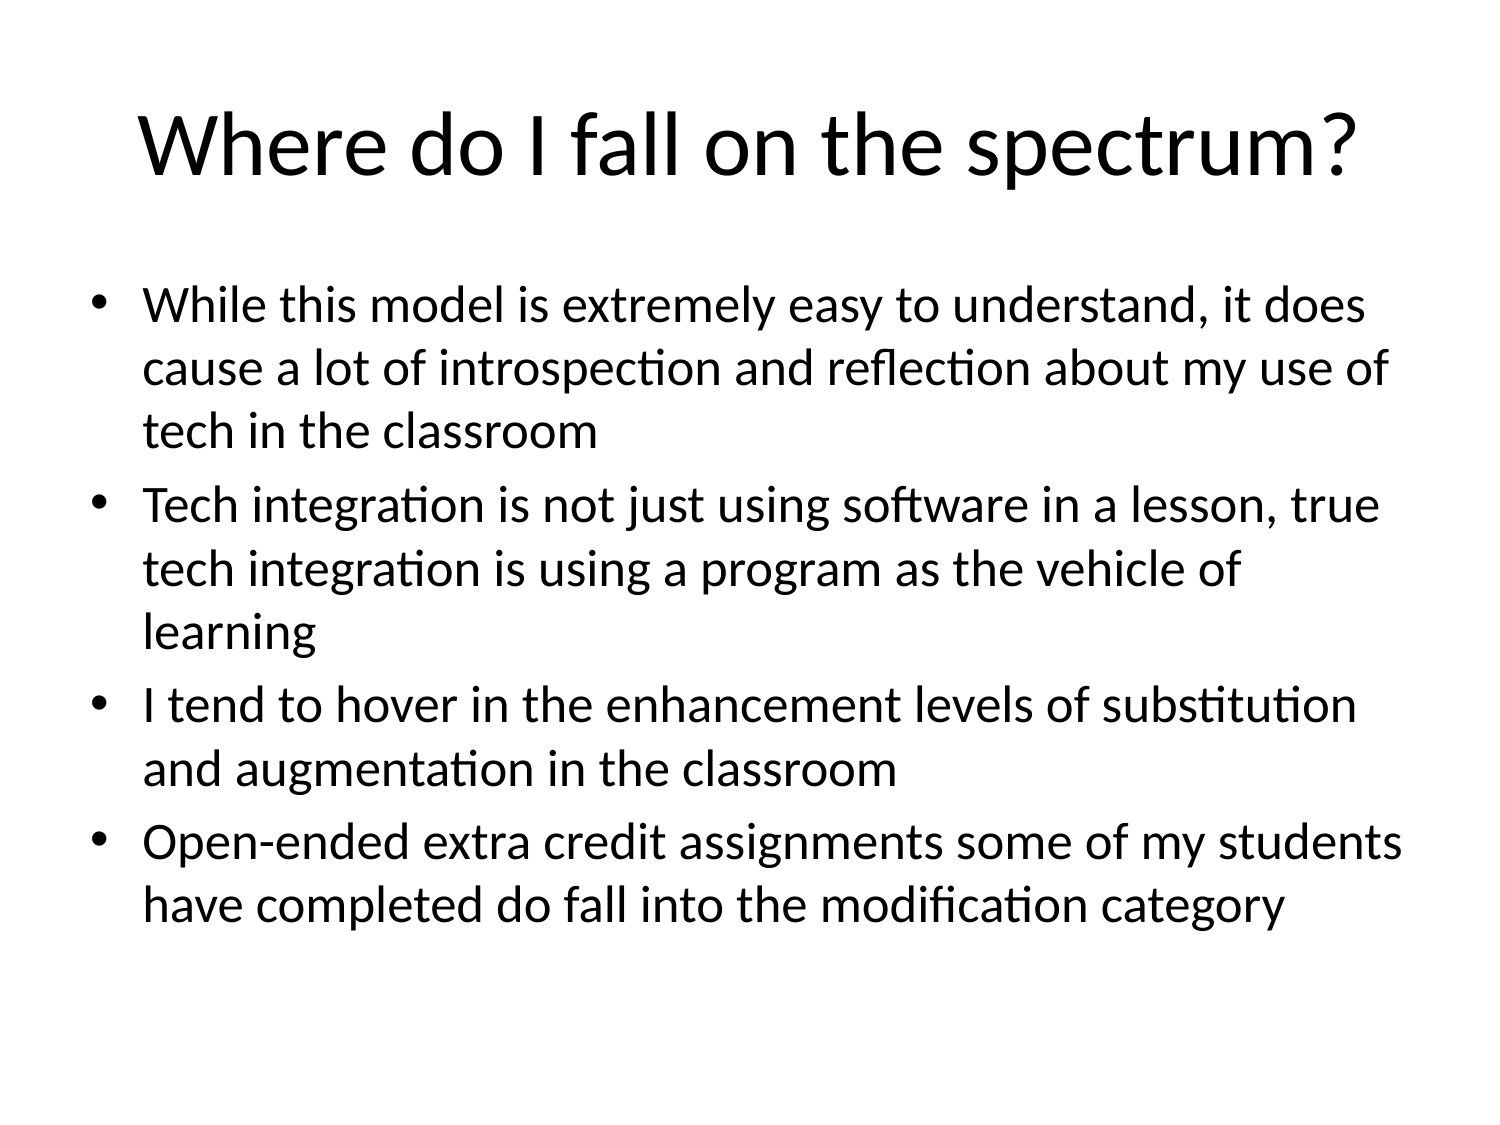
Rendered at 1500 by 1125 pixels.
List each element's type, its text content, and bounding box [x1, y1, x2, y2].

title Where do I fall on the spectrum? [75, 45, 1425, 233]
list While this model is extremely easy to understand, it does cause a lot of introspection and reflection about my use of tech in the classroom Tech integration is not just using software in a lesson, true tech integration is using a program as the vehicle of learning I tend to hover in the enhancement levels of substitution and augmentation in the classroom Open-ended extra credit assignments some of my students have completed do fall into the modification category [75, 262, 1425, 1005]
